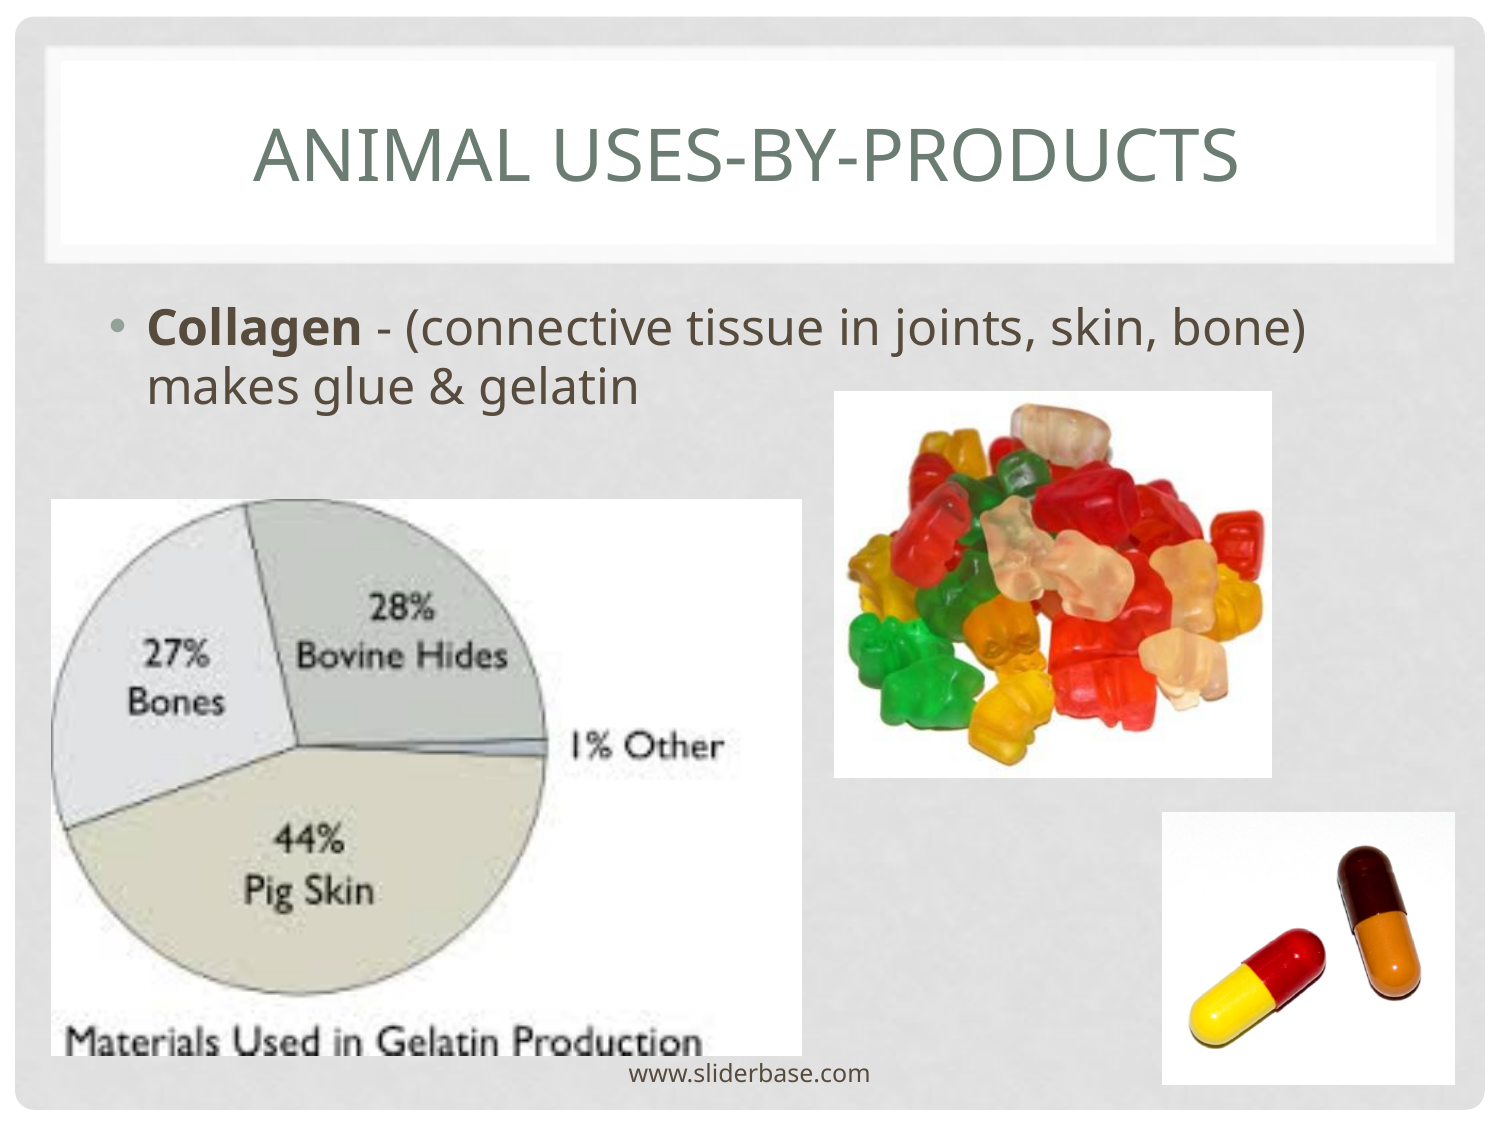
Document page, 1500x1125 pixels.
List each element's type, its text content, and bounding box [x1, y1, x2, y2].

title Animal Uses-by-products [69, 66, 1425, 238]
picture [834, 391, 1273, 778]
picture [50, 499, 802, 1056]
footer www.sliderbase.com [512, 1042, 988, 1103]
picture [1162, 812, 1455, 1085]
list Collagen - (connective tissue in joints, skin, bone) makes glue & gelatin [75, 287, 1425, 463]
